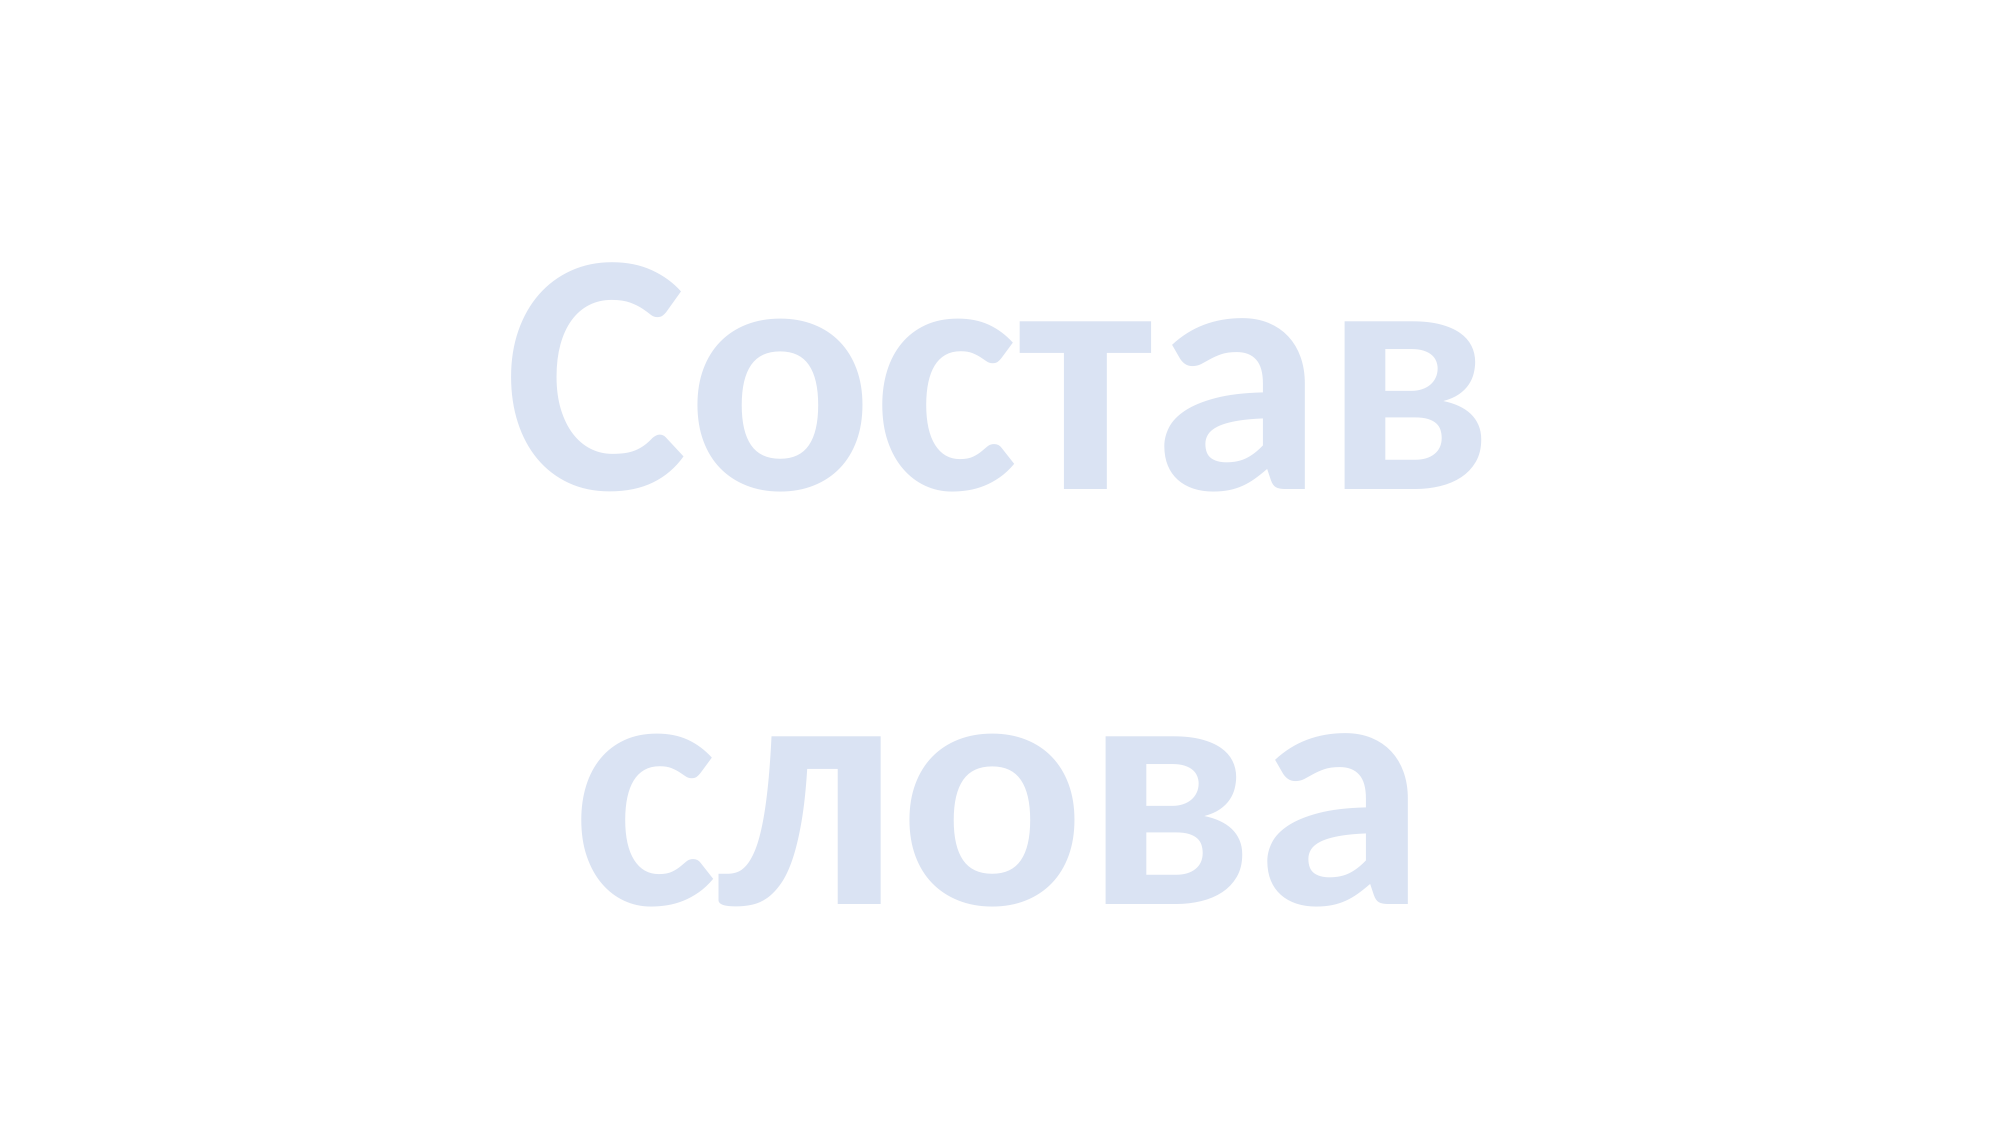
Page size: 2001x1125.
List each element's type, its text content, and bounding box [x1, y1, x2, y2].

text_box Состав слова [484, 135, 1516, 981]
